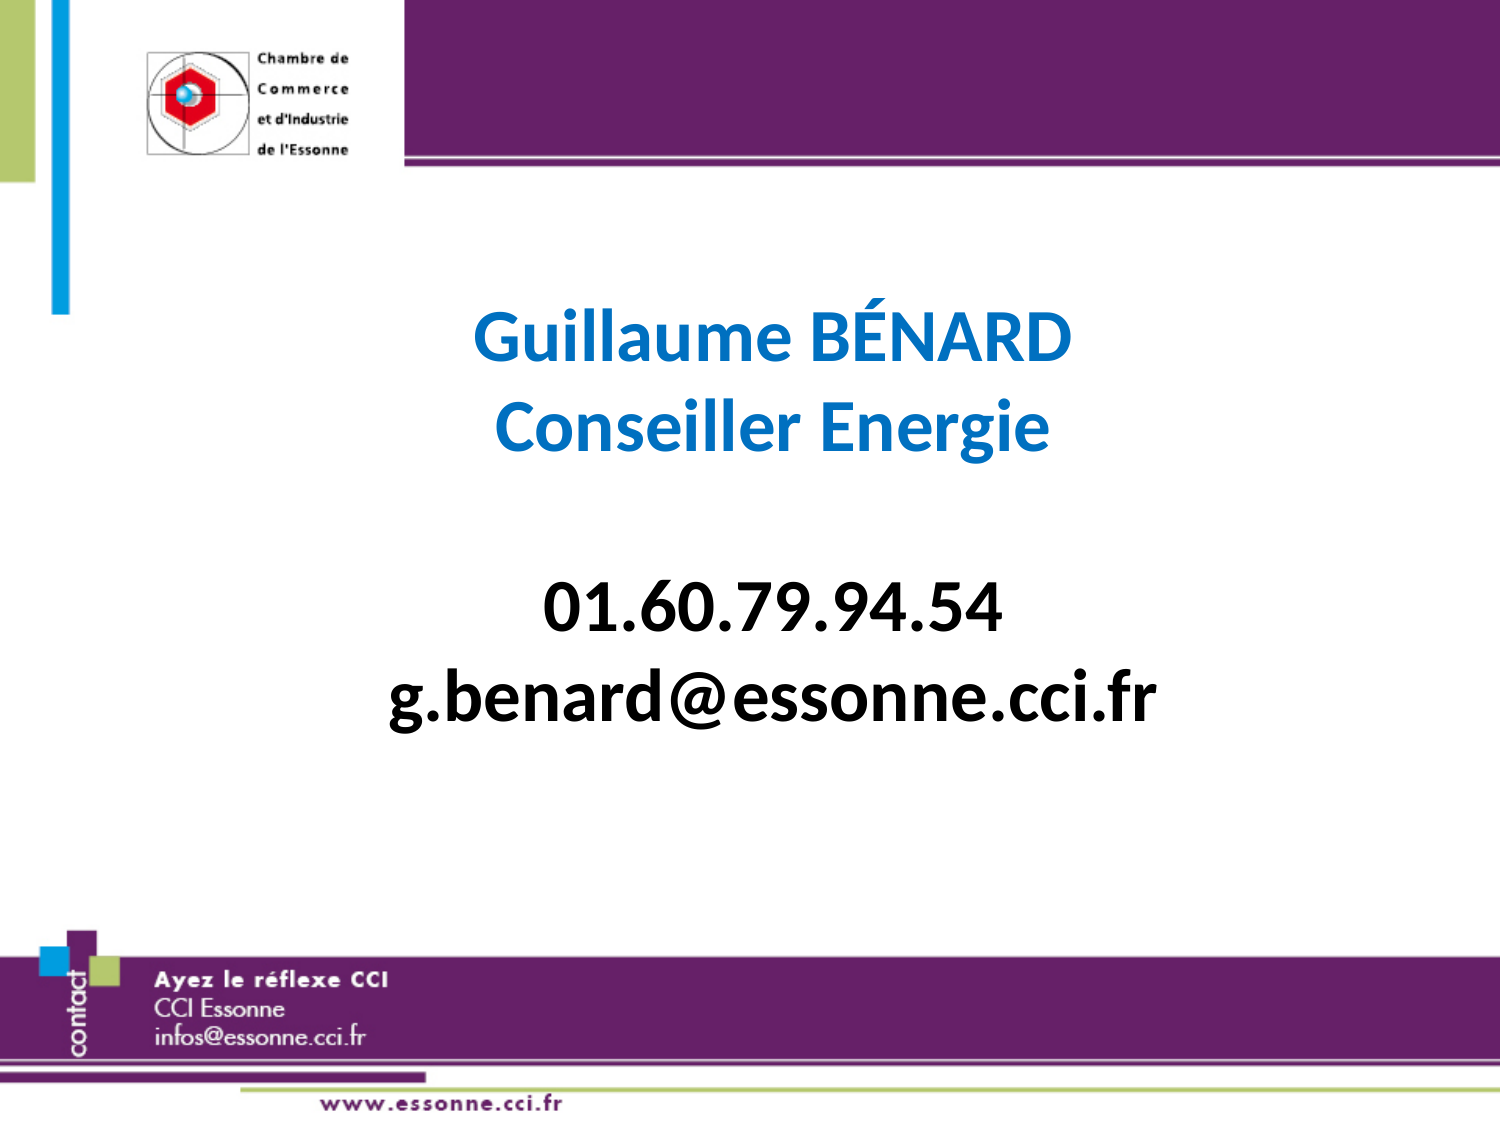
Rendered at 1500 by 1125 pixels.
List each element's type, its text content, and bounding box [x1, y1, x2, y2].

picture [0, 0, 1500, 1125]
text_box Guillaume BÉNARD Conseiller Energie 01.60.79.94.54 g.benard@essonne.cci.fr [112, 278, 1435, 744]
